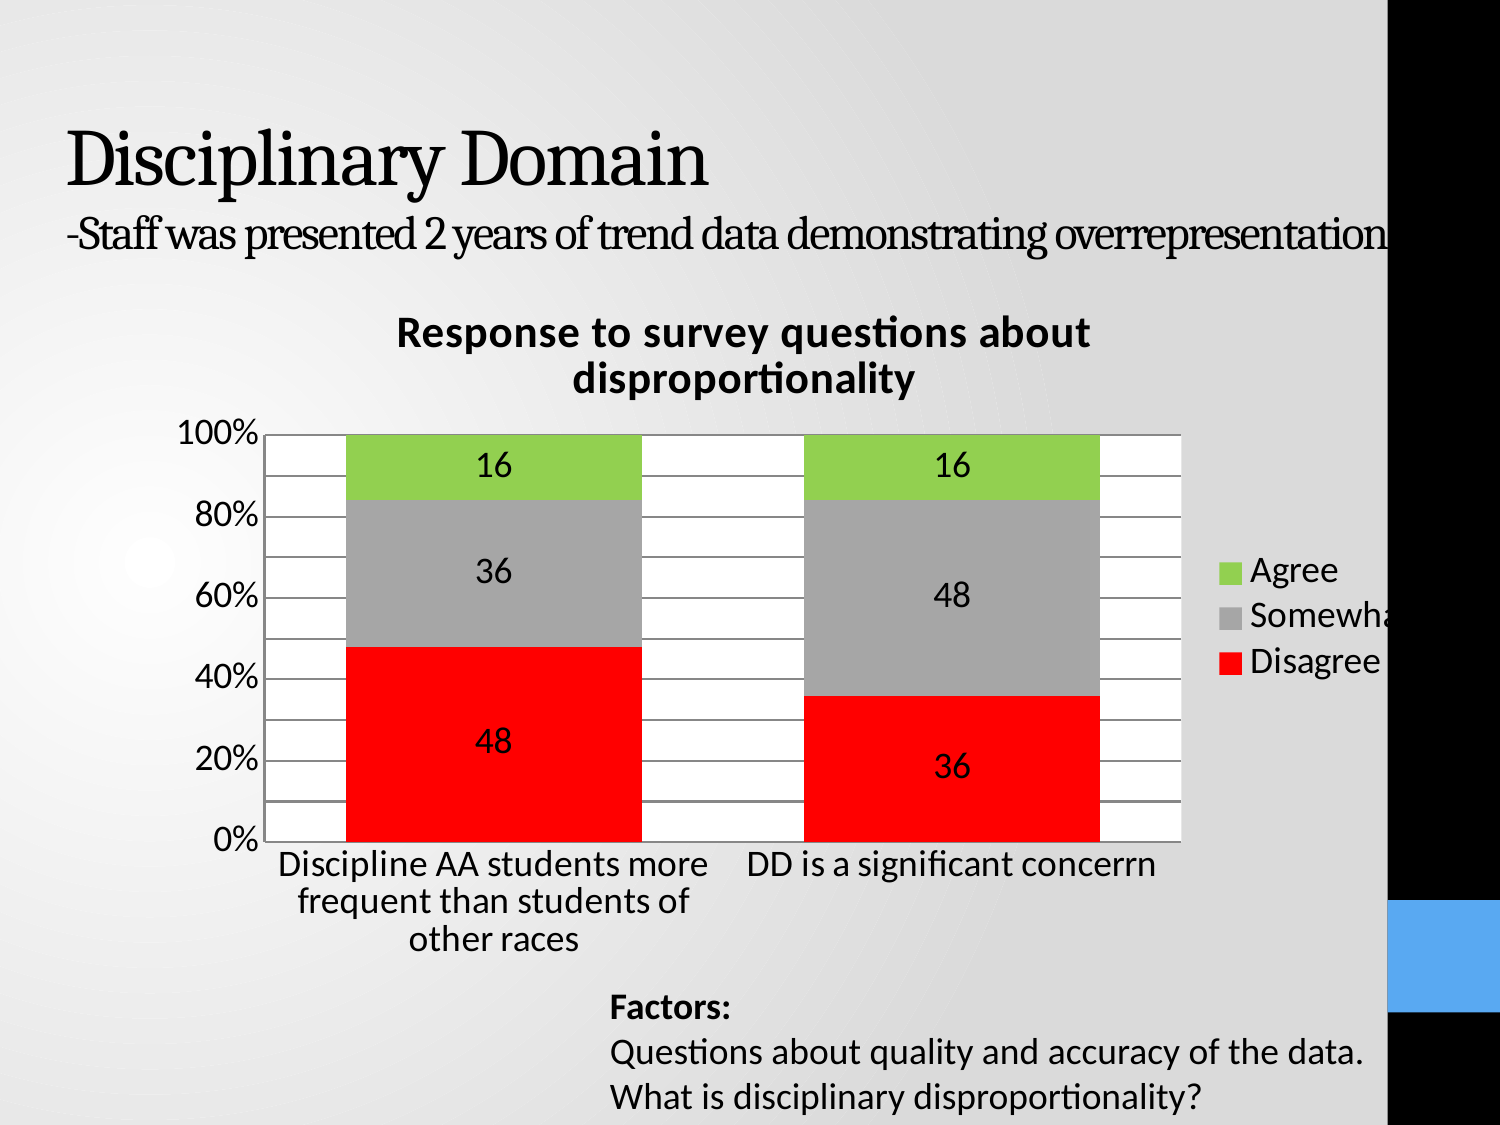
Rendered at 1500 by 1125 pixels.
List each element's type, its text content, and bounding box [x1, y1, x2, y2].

title Disciplinary Domain -Staff was presented 2 years of trend data demonstrating overrepresentation. [50, 87, 1463, 275]
chart [149, 261, 1438, 976]
text_box Factors: Questions about quality and accuracy of the data. What is disciplinary disproportionality? [595, 982, 1381, 1125]
